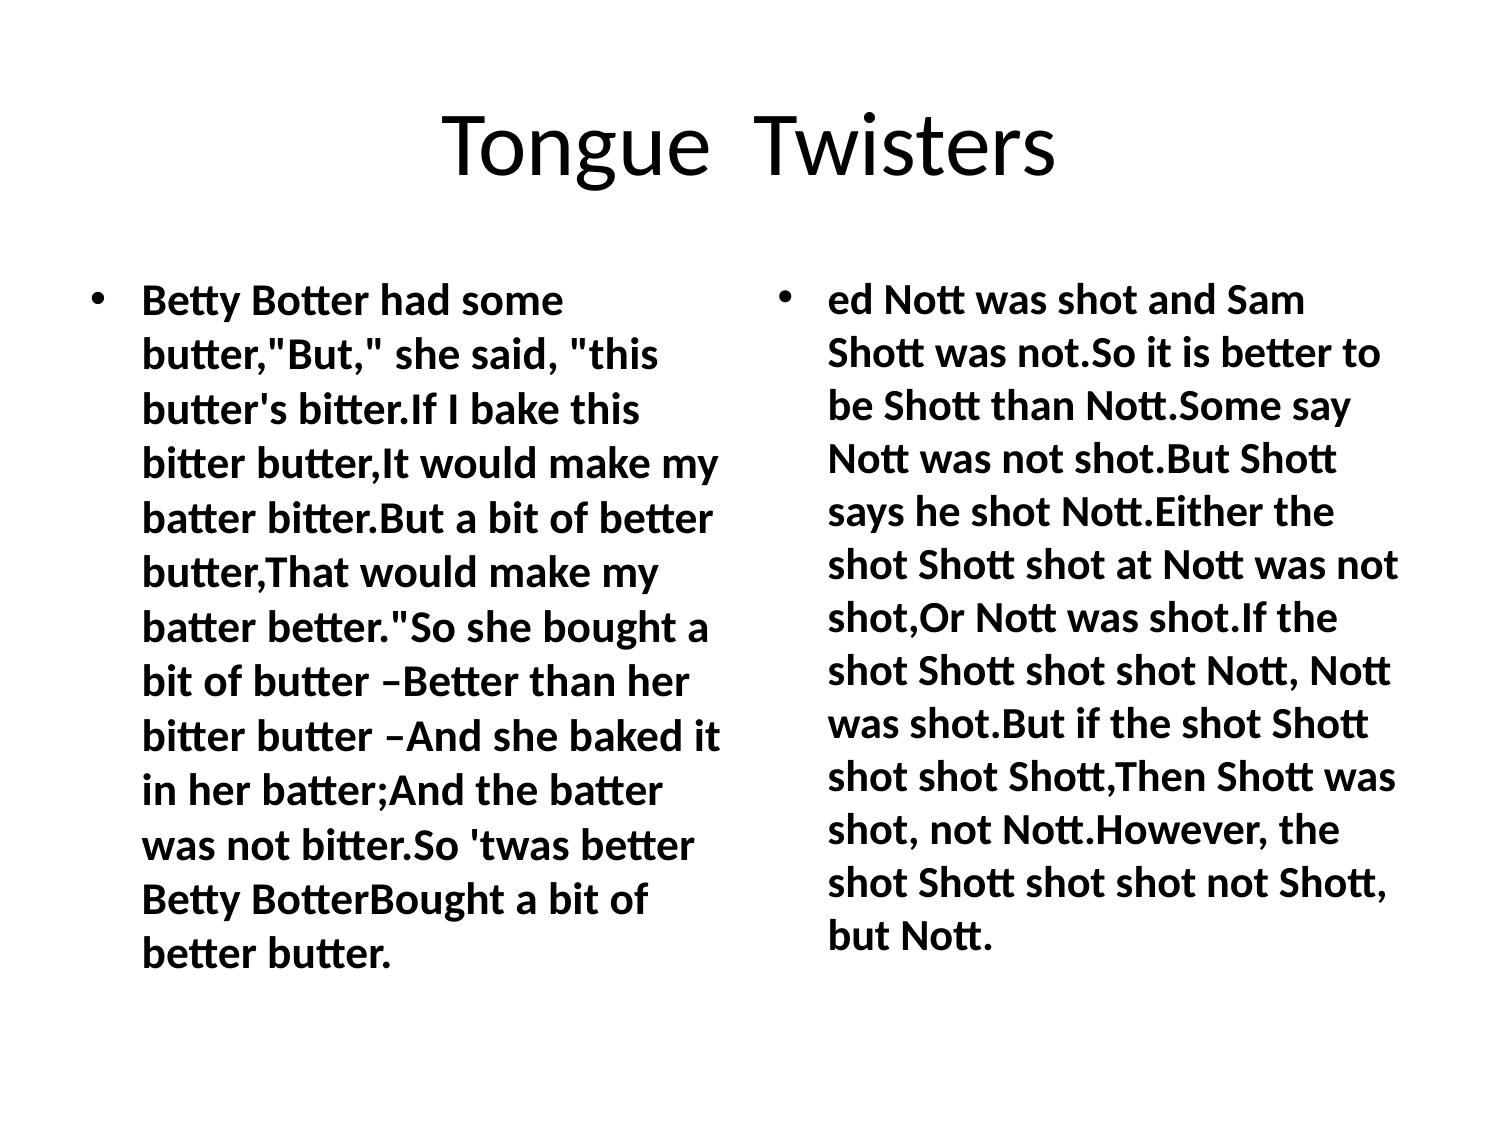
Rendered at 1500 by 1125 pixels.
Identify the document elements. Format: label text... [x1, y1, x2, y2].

list ed Nott was shot and Sam Shott was not.So it is better to be Shott than Nott.Some say Nott was not shot.But Shott says he shot Nott.Either the shot Shott shot at Nott was not shot,Or Nott was shot.If the shot Shott shot shot Nott, Nott was shot.But if the shot Shott shot shot Shott,Then Shott was shot, not Nott.However, the shot Shott shot shot not Shott, but Nott. [762, 262, 1425, 1005]
title Tongue Twisters [75, 45, 1425, 233]
list Betty Botter had some butter,"But," she said, "this butter's bitter.If I bake this bitter butter,It would make my batter bitter.But a bit of better butter,That would make my batter better."So she bought a bit of butter –Better than her bitter butter –And she baked it in her batter;And the batter was not bitter.So 'twas better Betty BotterBought a bit of better butter. [75, 262, 738, 1005]
